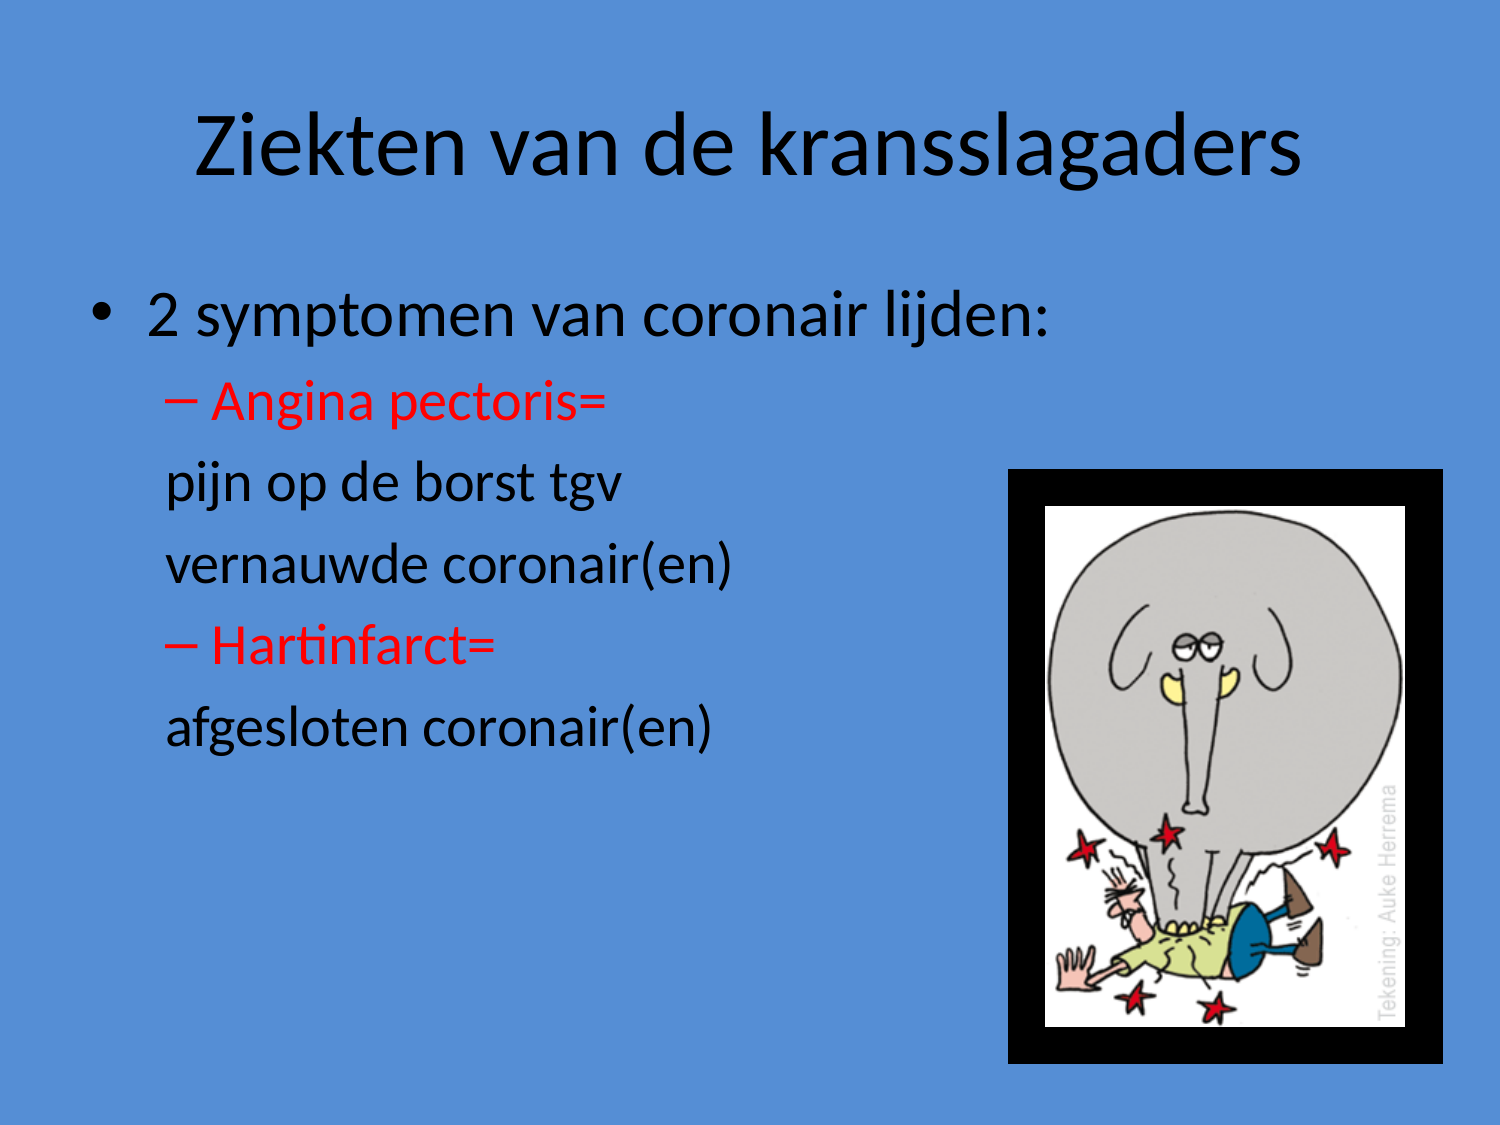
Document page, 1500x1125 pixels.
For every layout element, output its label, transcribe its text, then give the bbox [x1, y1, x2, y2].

title Ziekten van de kransslagaders [75, 45, 1425, 233]
list 2 symptomen van coronair lijden: Angina pectoris= pijn op de borst tgv vernauwde coronair(en) Hartinfarct= afgesloten coronair(en) [75, 262, 1500, 1005]
picture [1045, 505, 1406, 1027]
